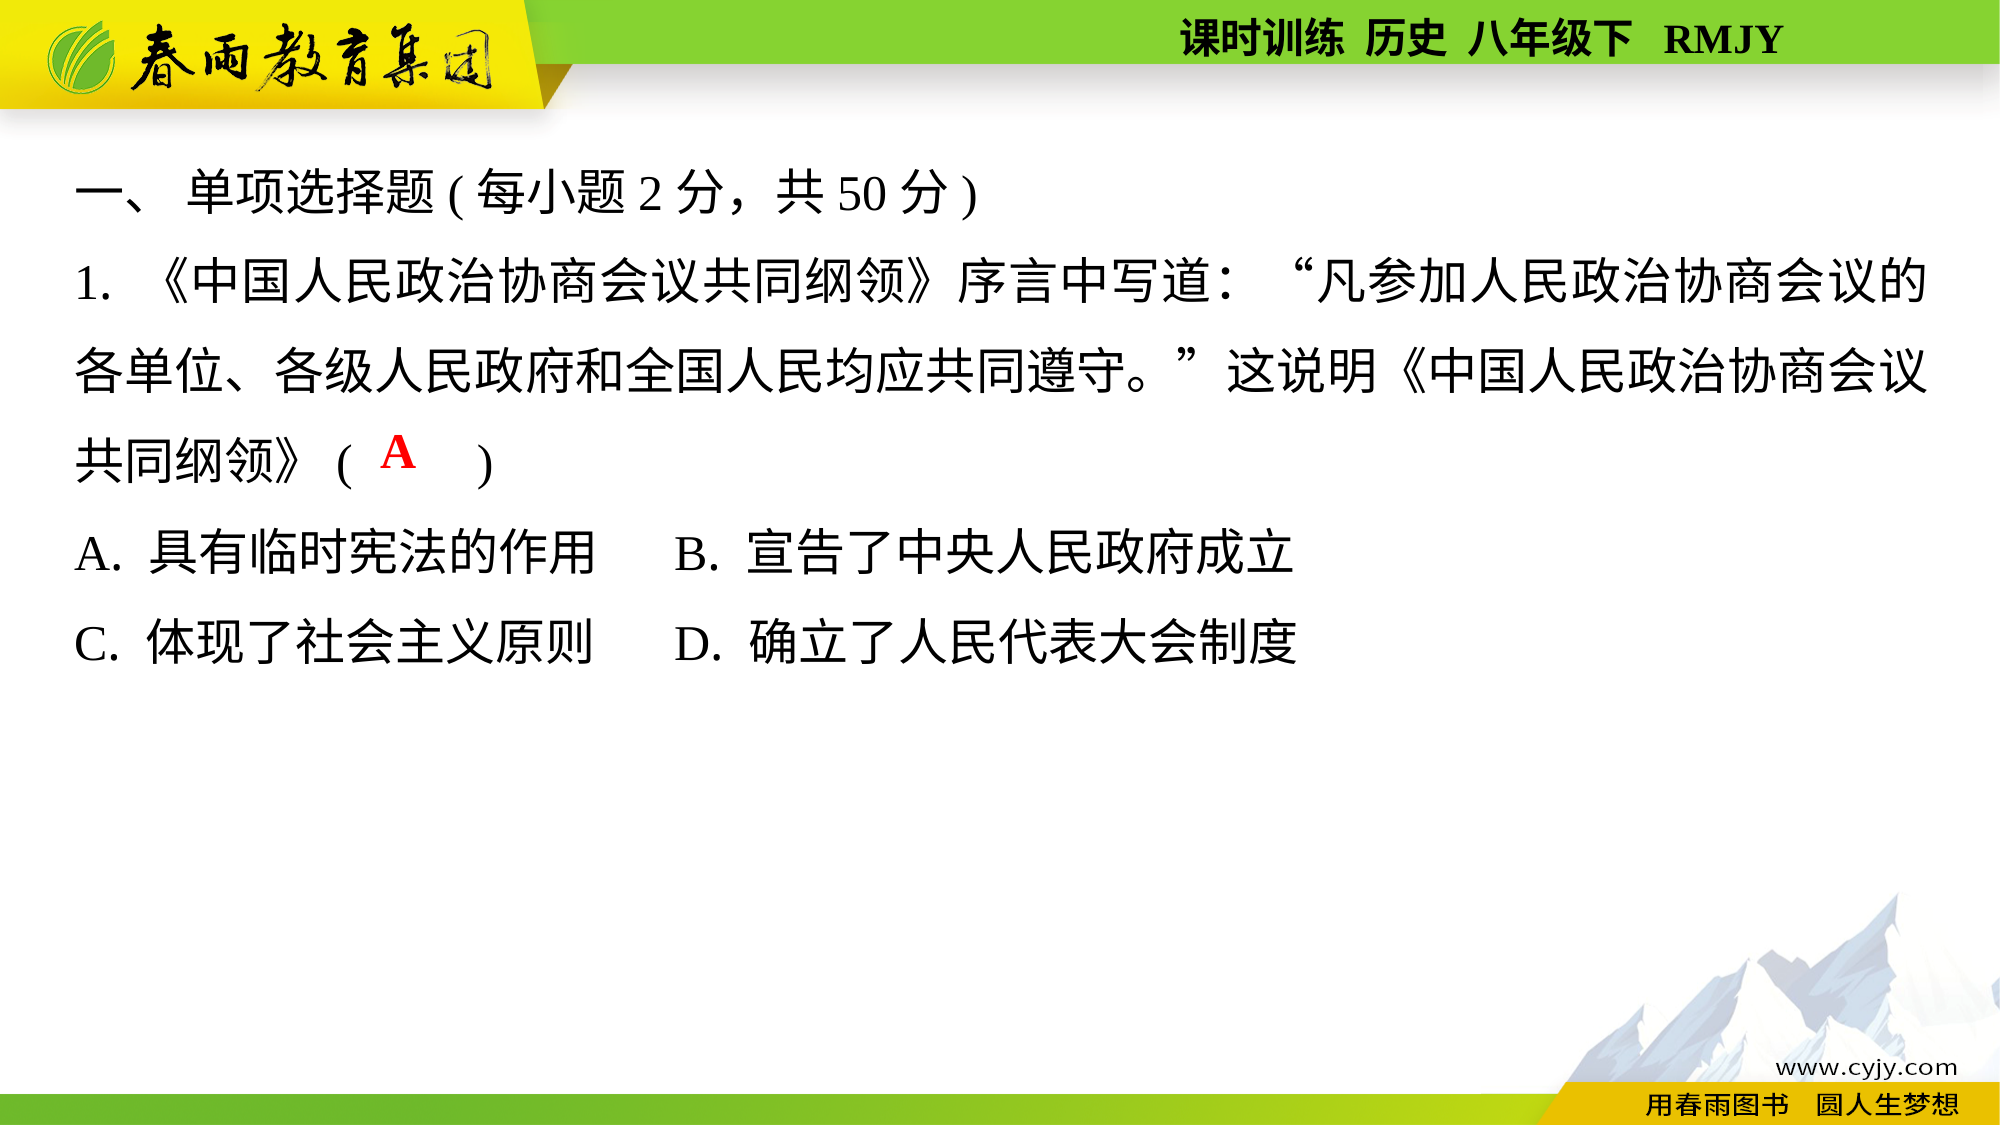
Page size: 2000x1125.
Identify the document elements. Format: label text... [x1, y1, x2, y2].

text_box A [365, 410, 432, 486]
list 一、 单项选择题(每小题2分，共50分) 1. 《中国人民政治协商会议共同纲领》序言中写道：“凡参加人民政治协商会议的各单位、各级人民政府和全国人民均应共同遵守。”这说明《中国人民政治协商会议共同纲领》( ) A. 具有临时宪法的作用 B. 宣告了中央人民政府成立 C. 体现了社会主义原则 D. 确立了人民代表大会制度 [59, 122, 1944, 683]
picture [0, 0, 2000, 1125]
